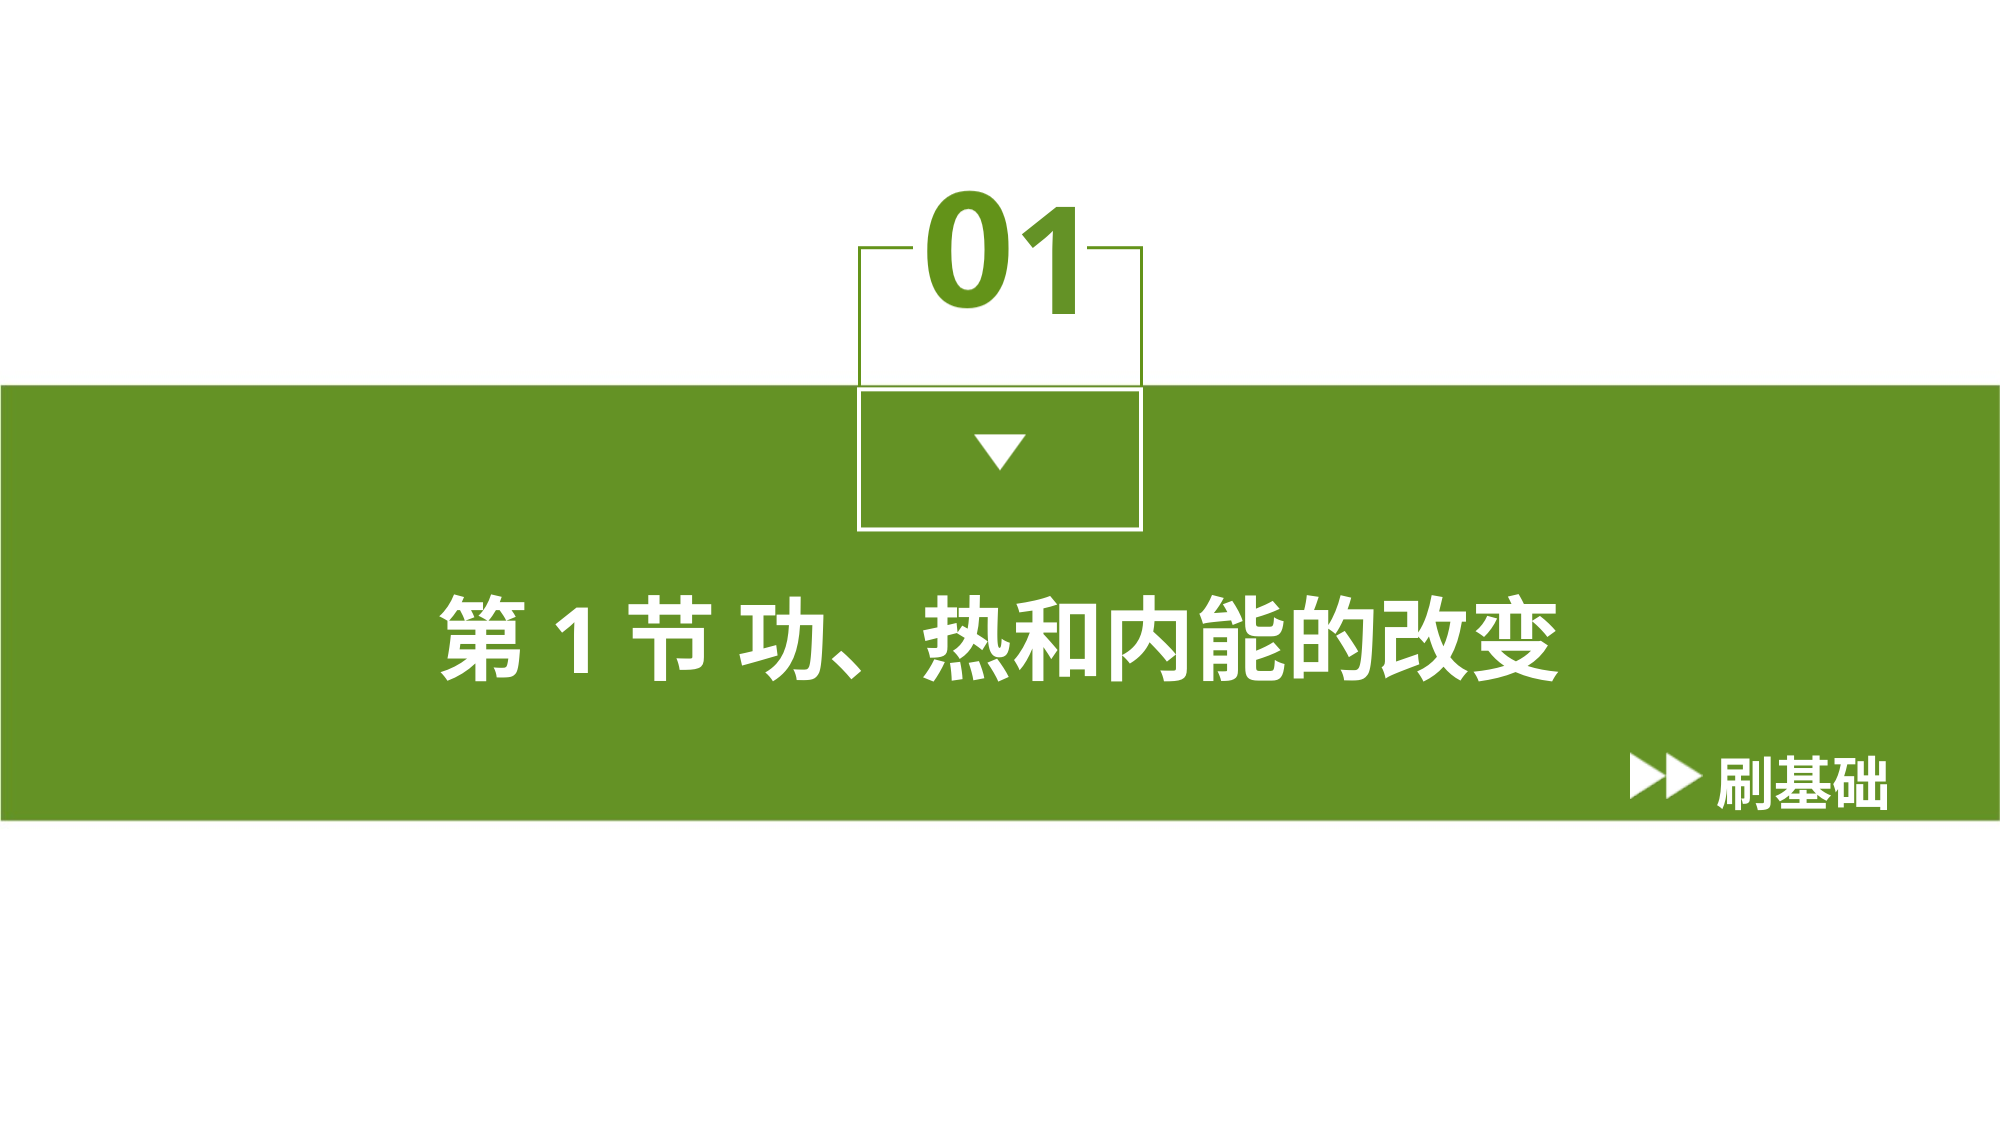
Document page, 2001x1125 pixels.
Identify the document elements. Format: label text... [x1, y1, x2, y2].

text_box 刷基础 [1715, 718, 1997, 812]
text_box 第1节 功、热和内能的改变 [0, 572, 2000, 699]
text_box 1 [1013, 156, 1173, 353]
picture [0, 0, 2000, 572]
picture [0, 699, 2000, 1125]
